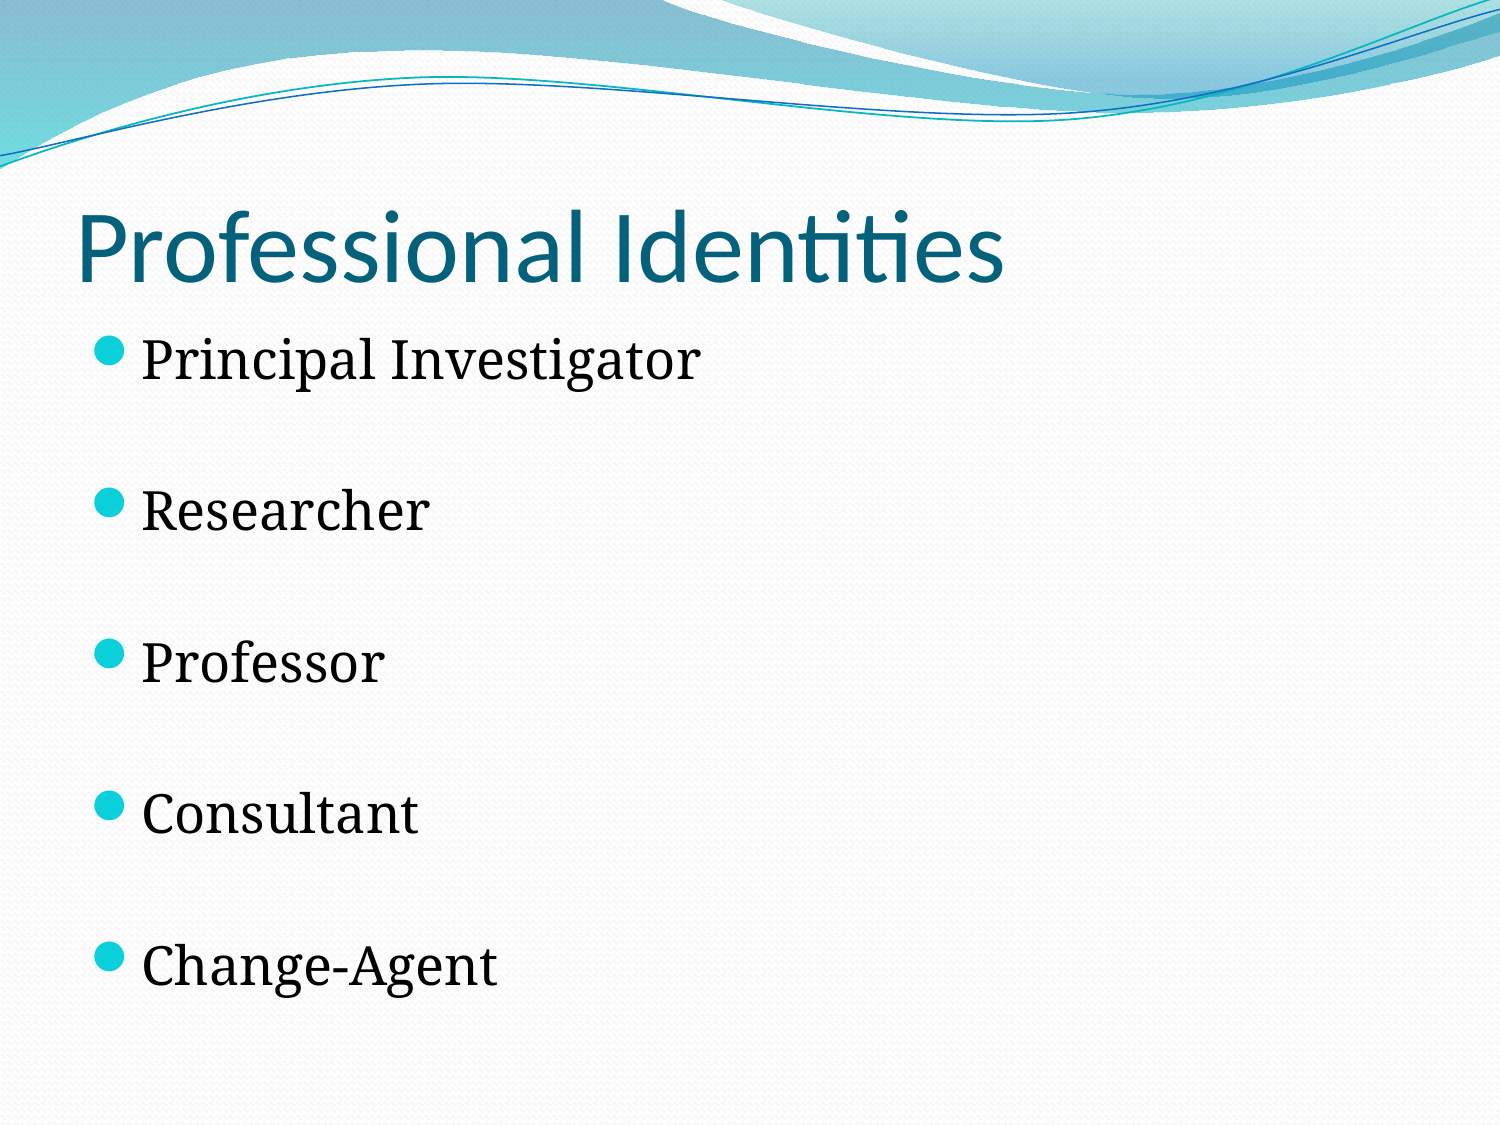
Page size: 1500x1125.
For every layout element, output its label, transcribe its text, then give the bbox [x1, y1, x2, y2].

list Principal Investigator Researcher Professor Consultant Change-Agent [74, 317, 1426, 1038]
title Professional Identities [74, 115, 1426, 304]
